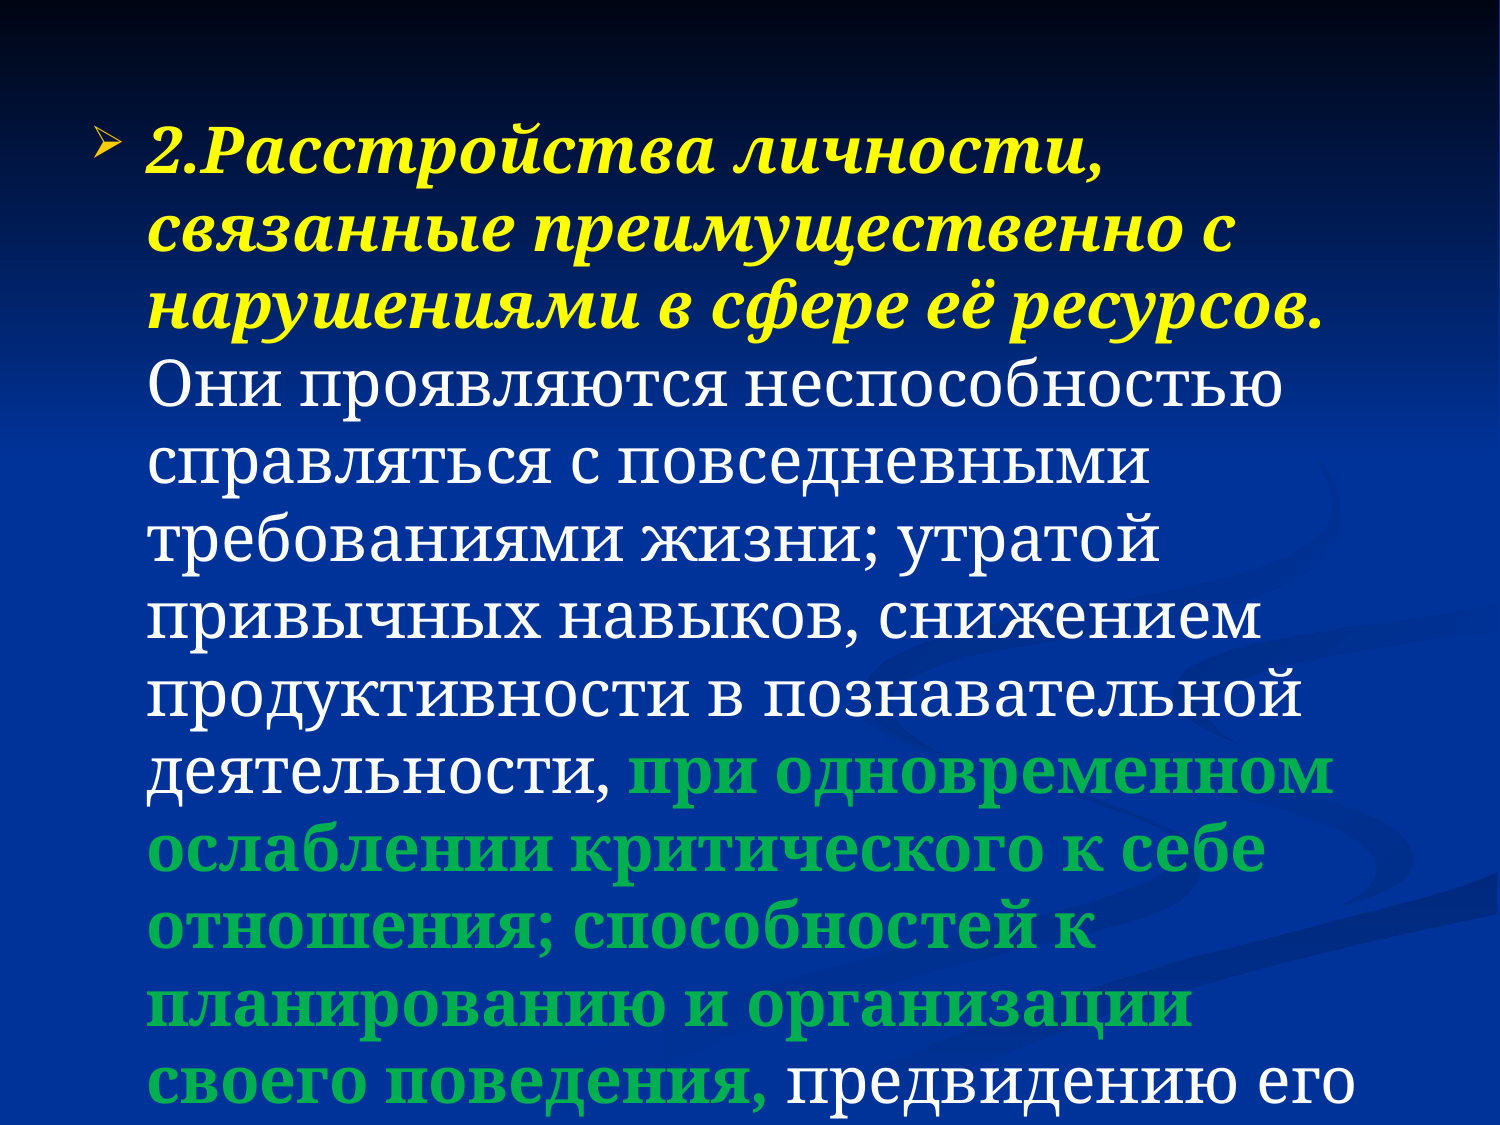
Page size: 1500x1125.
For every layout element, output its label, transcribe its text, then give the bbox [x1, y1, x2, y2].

list 2.Расстройства личности, связанные преимущественно с нарушениями в сфере её ресурсов. Они проявляются неспособностью справляться с повседневными требованиями жизни; утратой привычных навыков, снижением продуктивности в познавательной деятельности, при одновременном ослаблении критического к себе отношения; способностей к планированию и организации своего поведения, предвидению его последствий. [74, 101, 1426, 1006]
